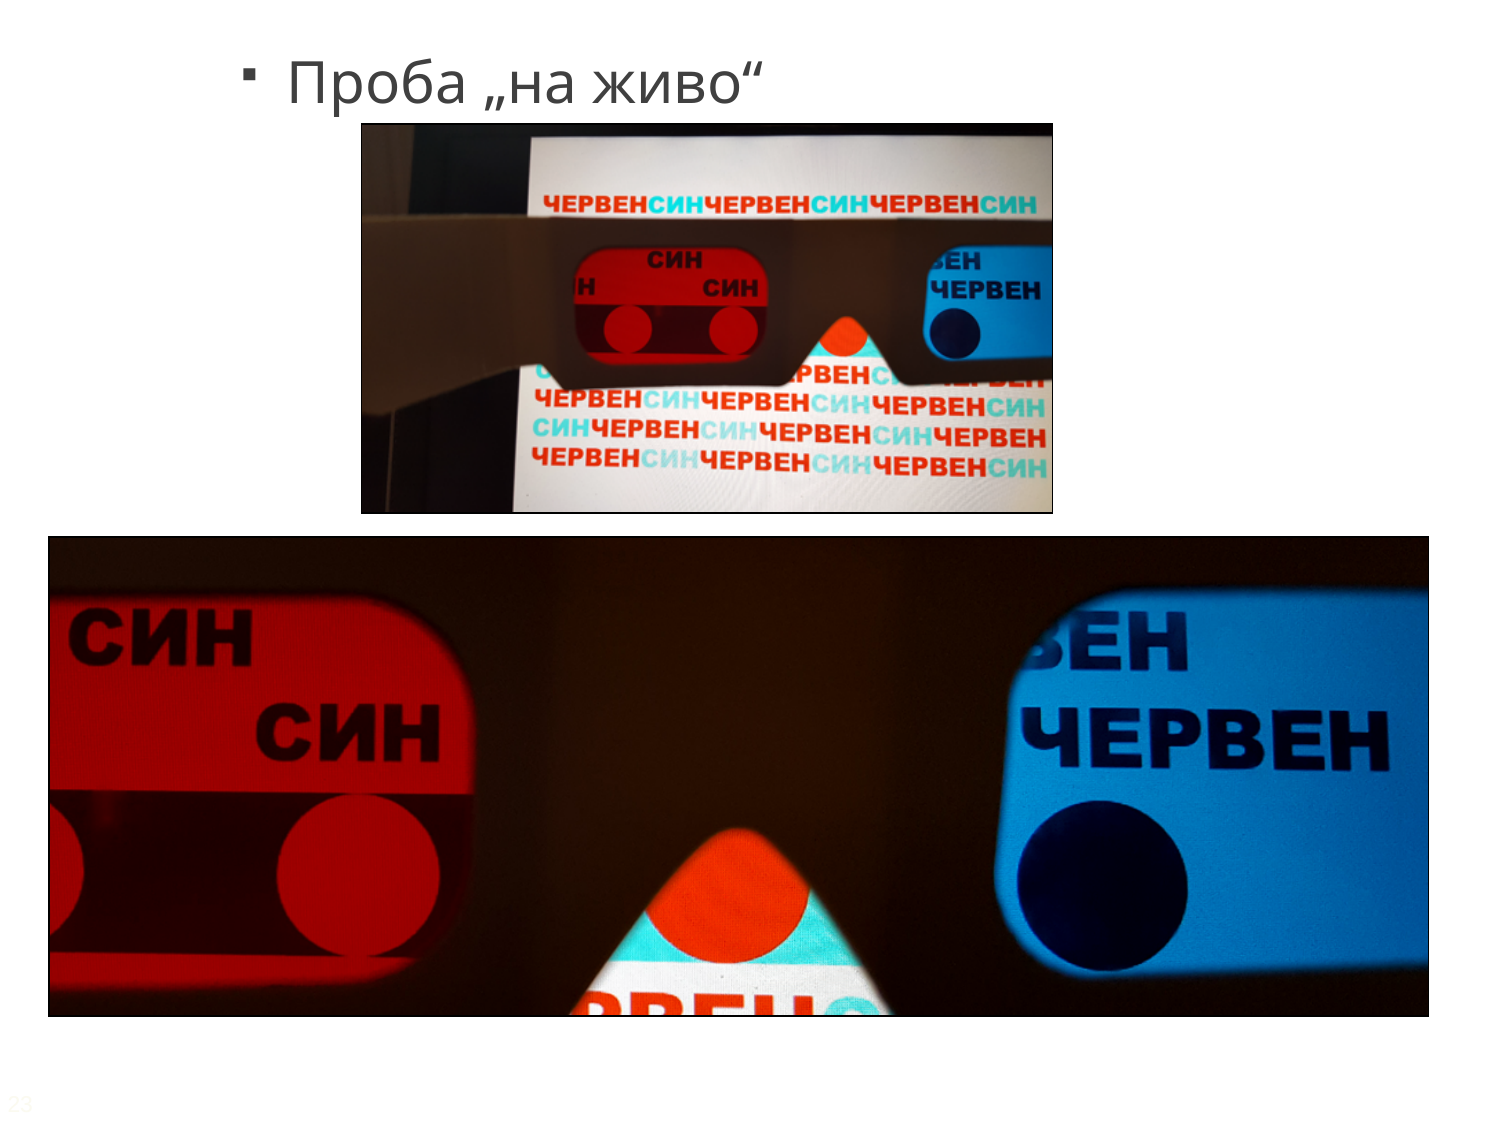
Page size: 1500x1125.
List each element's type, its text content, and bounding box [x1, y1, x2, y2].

list Проба „на живо“ [150, 37, 1488, 1113]
picture [49, 537, 1428, 1016]
picture [362, 124, 1053, 513]
